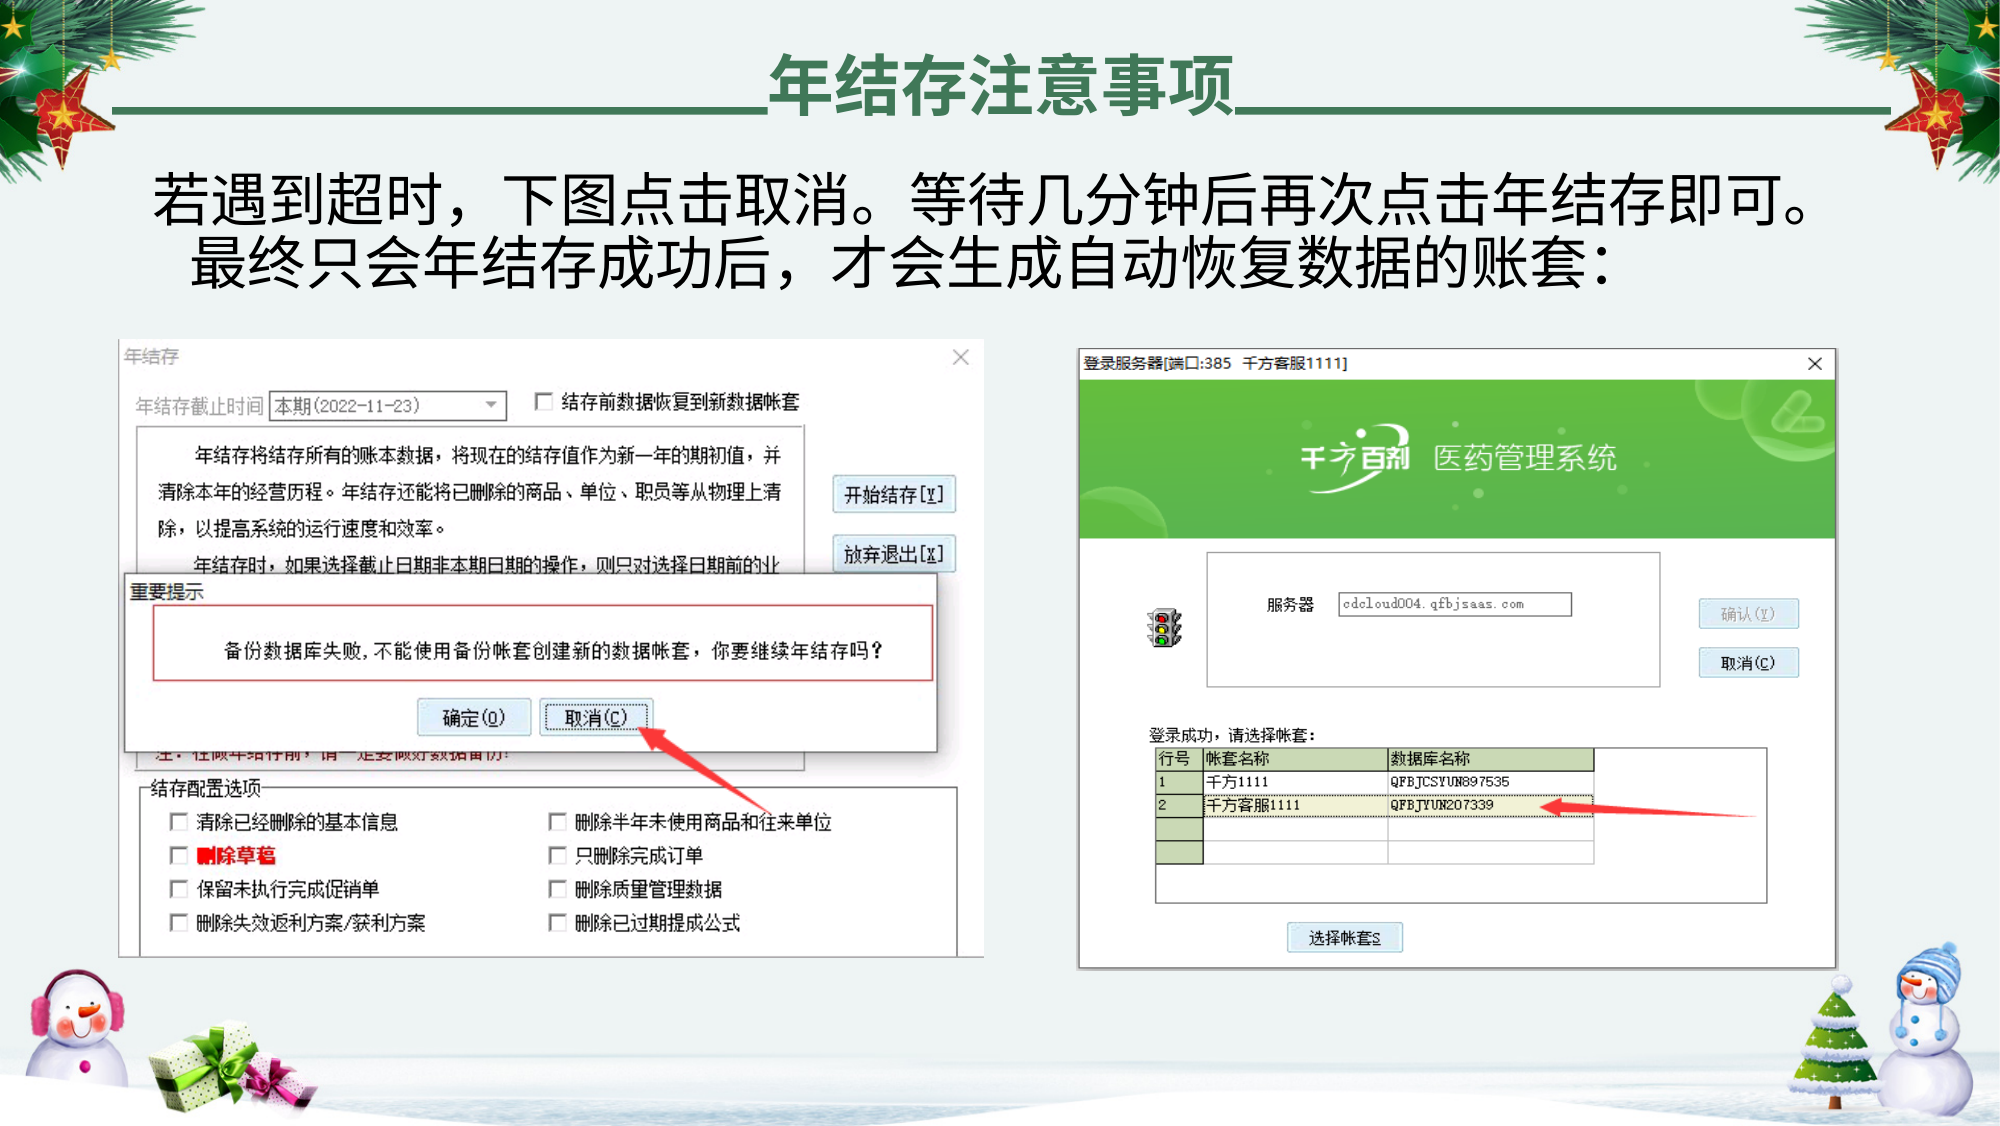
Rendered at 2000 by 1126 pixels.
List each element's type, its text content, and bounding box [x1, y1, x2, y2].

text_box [112, 43, 1891, 124]
picture [0, 0, 2000, 1126]
list 若遇到超时，下图点击取消。等待几分钟后再次点击年结存即可。最终只会年结存成功后，才会生成自动恢复数据的账套： [137, 164, 1863, 1014]
